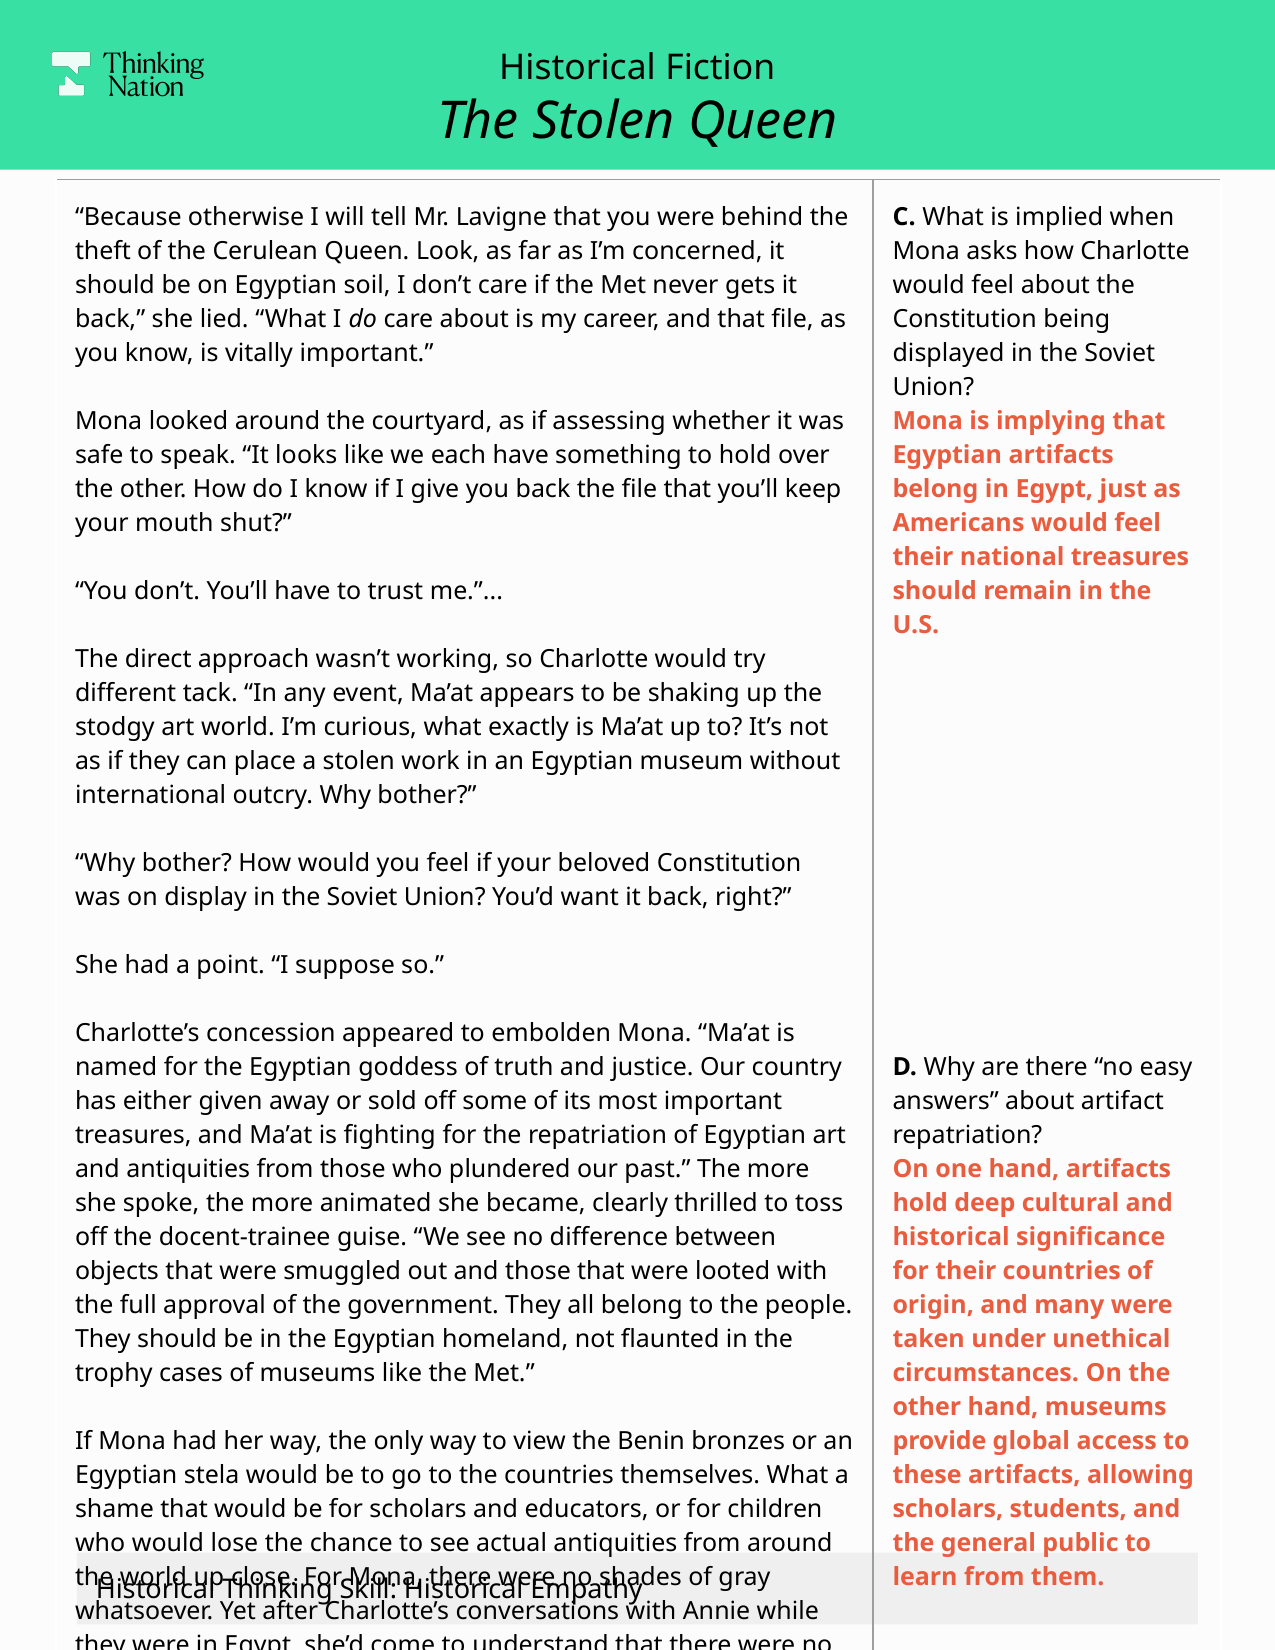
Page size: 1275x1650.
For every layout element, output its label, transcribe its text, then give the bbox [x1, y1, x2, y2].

table_header C. What is implied when Mona asks how Charlotte would feel about the Constitution being displayed in the Soviet Union? Mona is implying that Egyptian artifacts belong in Egypt, just as Americans would feel their national treasures should remain in the U.S. D. Why are there “no easy answers” about artifact repatriation? On one hand, artifacts hold deep cultural and historical significance for their countries of origin, and many were taken under unethical circumstances. On the other hand, museums provide global access to these artifacts, allowing scholars, students, and the general public to learn from them. [874, 180, 1220, 1650]
table_header “Because otherwise I will tell Mr. Lavigne that you were behind the theft of the Cerulean Queen. Look, as far as I’m concerned, it should be on Egyptian soil, I don’t care if the Met never gets it back,” she lied. “What I do care about is my career, and that file, as you know, is vitally important.” Mona looked around the courtyard, as if assessing whether it was safe to speak. “It looks like we each have something to hold over the other. How do I know if I give you back the file that you’ll keep your mouth shut?” “You don’t. You’ll have to trust me.”... The direct approach wasn’t working, so Charlotte would try different tack. “In any event, Ma’at appears to be shaking up the stodgy art world. I’m curious, what exactly is Ma’at up to? It’s not as if they can place a stolen work in an Egyptian museum without international outcry. Why bother?” “Why bother? How would you feel if your beloved Constitution was on display in the Soviet Union? You’d want it back, right?” She had a point. “I suppose so.” Charlotte’s concession appeared to embolden Mona. “Ma’at is named for the Egyptian goddess of truth and justice. Our country has either given away or sold off some of its most important treasures, and Ma’at is fighting for the repatriation of Egyptian art and antiquities from those who plundered our past.” The more she spoke, the more animated she became, clearly thrilled to toss off the docent-trainee guise. “We see no difference between objects that were smuggled out and those that were looted with the full approval of the government. They all belong to the people. They should be in the Egyptian homeland, not flaunted in the trophy cases of museums like the Met.” If Mona had her way, the only way to view the Benin bronzes or an Egyptian stela would be to go to the countries themselves. What a shame that would be for scholars and educators, or for children who would lose the chance to see actual antiquities from around the world up close. For Mona, there were no shades of gray whatsoever. Yet after Charlotte’s conversations with Annie while they were in Egypt, she’d come to understand that there were no easy answers to the question of repatriation. [57, 180, 872, 1650]
picture [35, 37, 210, 110]
text_box Historical Fiction The Stolen Queen [0, 0, 1275, 170]
